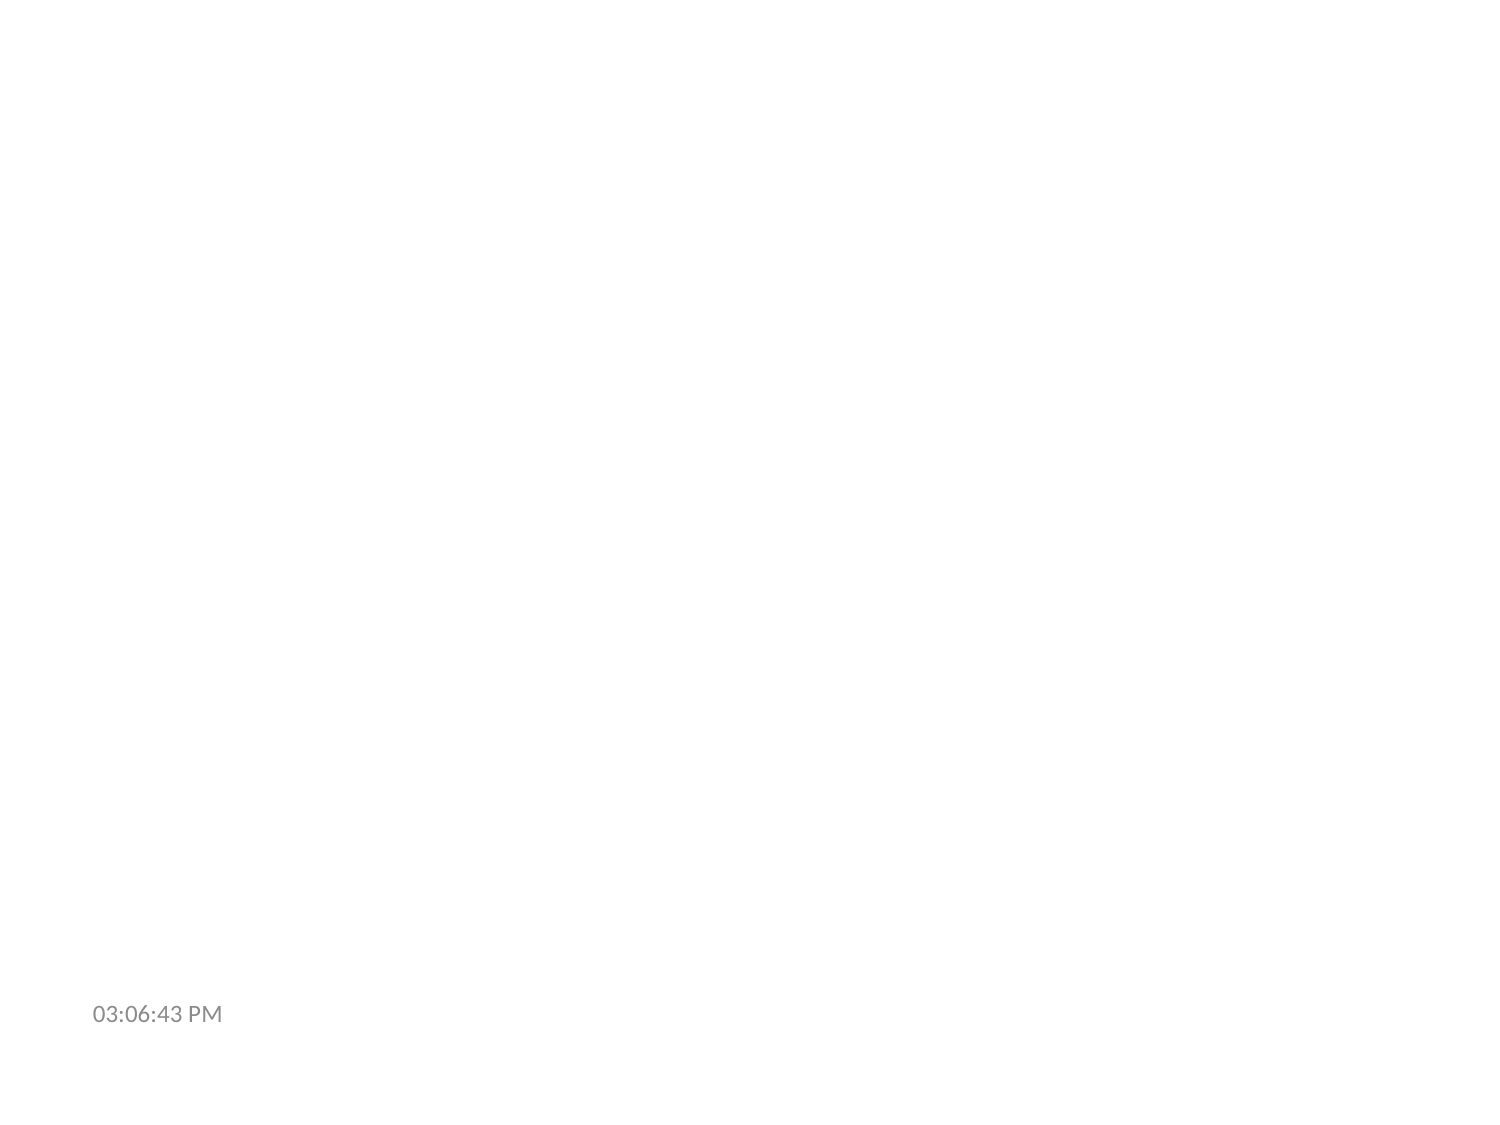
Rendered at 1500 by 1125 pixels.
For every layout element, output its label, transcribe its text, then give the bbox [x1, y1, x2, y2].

text_box 3:35:09 PM [77, 982, 428, 1043]
